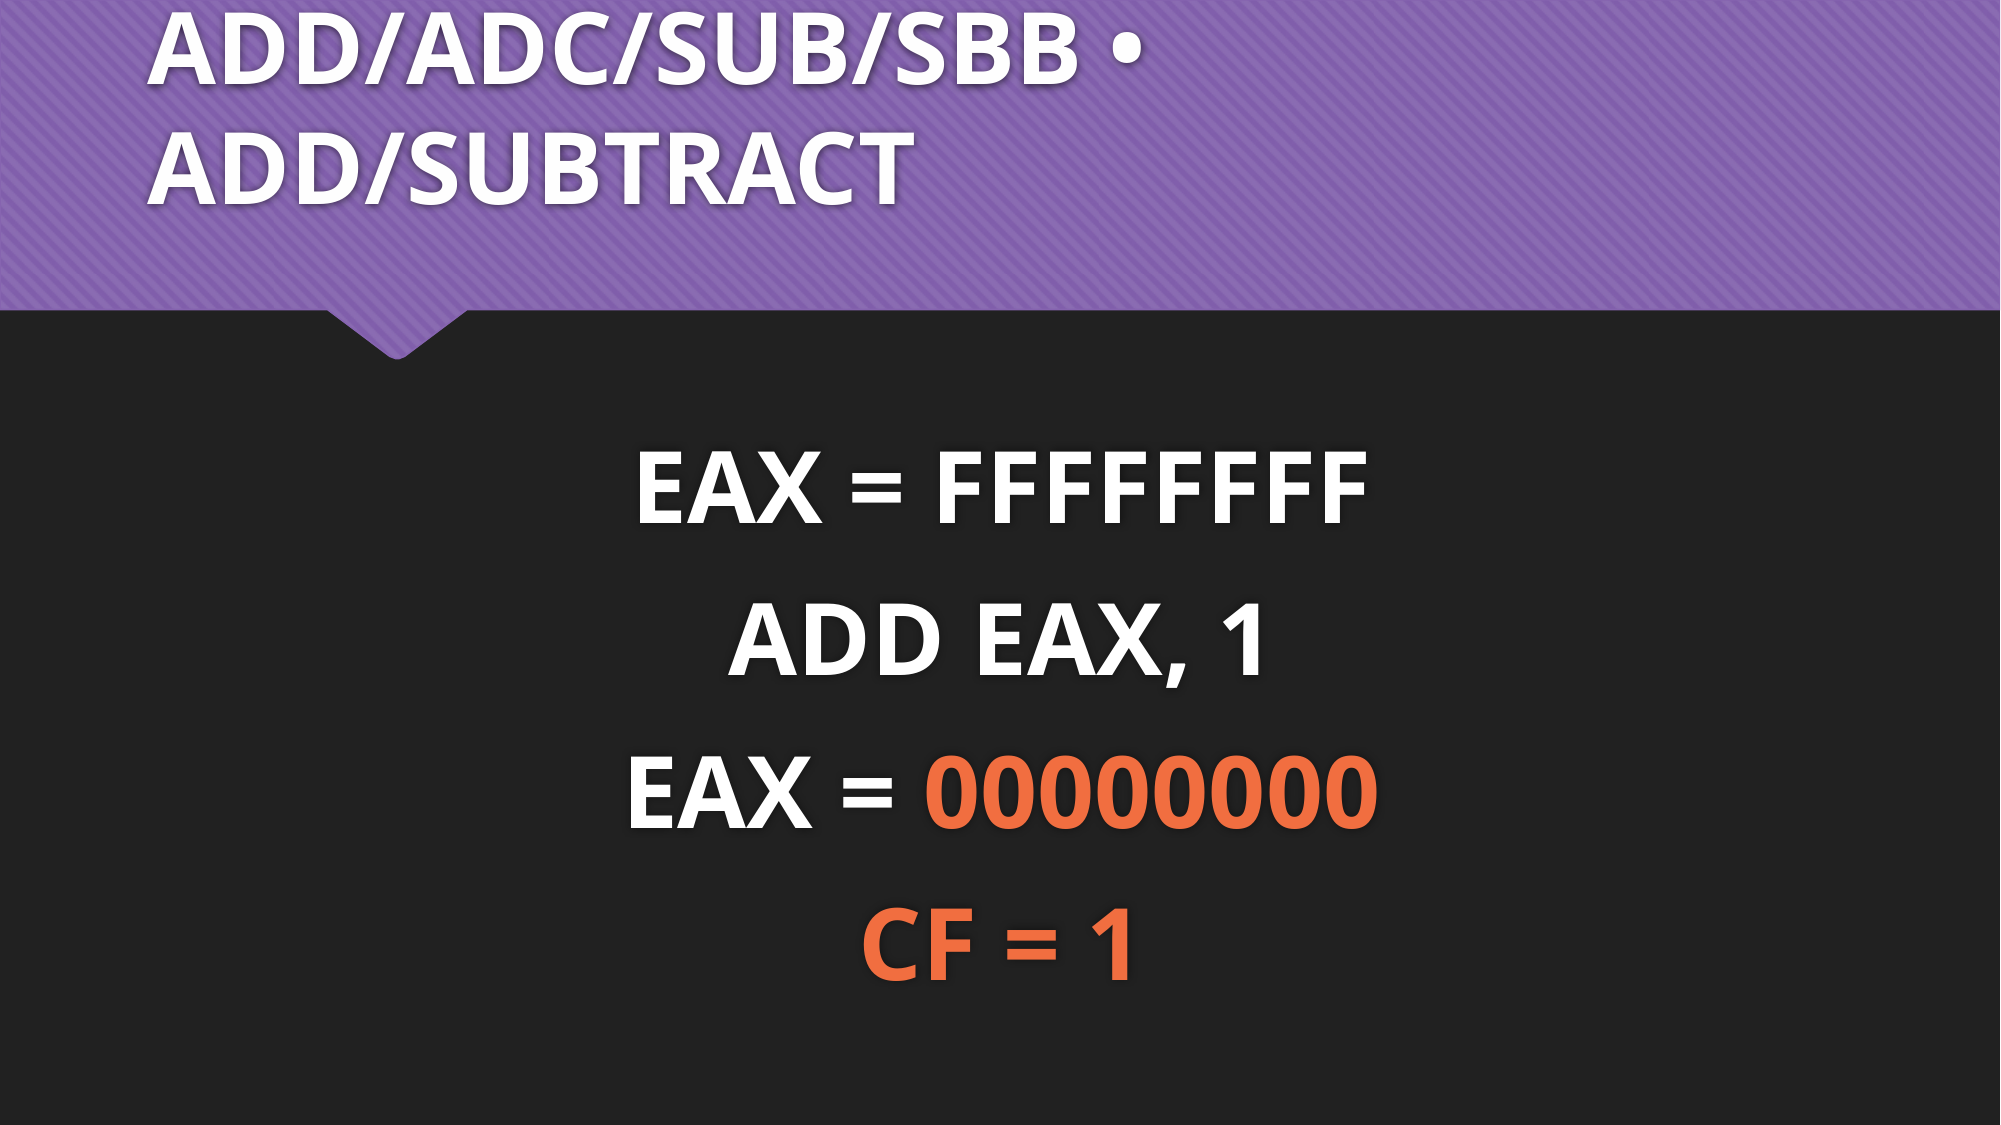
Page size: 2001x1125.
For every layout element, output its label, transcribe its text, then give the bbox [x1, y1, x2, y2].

title ADD/ADC/SUB/SBB • ADD/SUBTRACT [132, 73, 1868, 233]
list EAX = FFFFFFFF ADD EAX, 1 EAX = 00000000 CF = 1 [84, 364, 1919, 1060]
